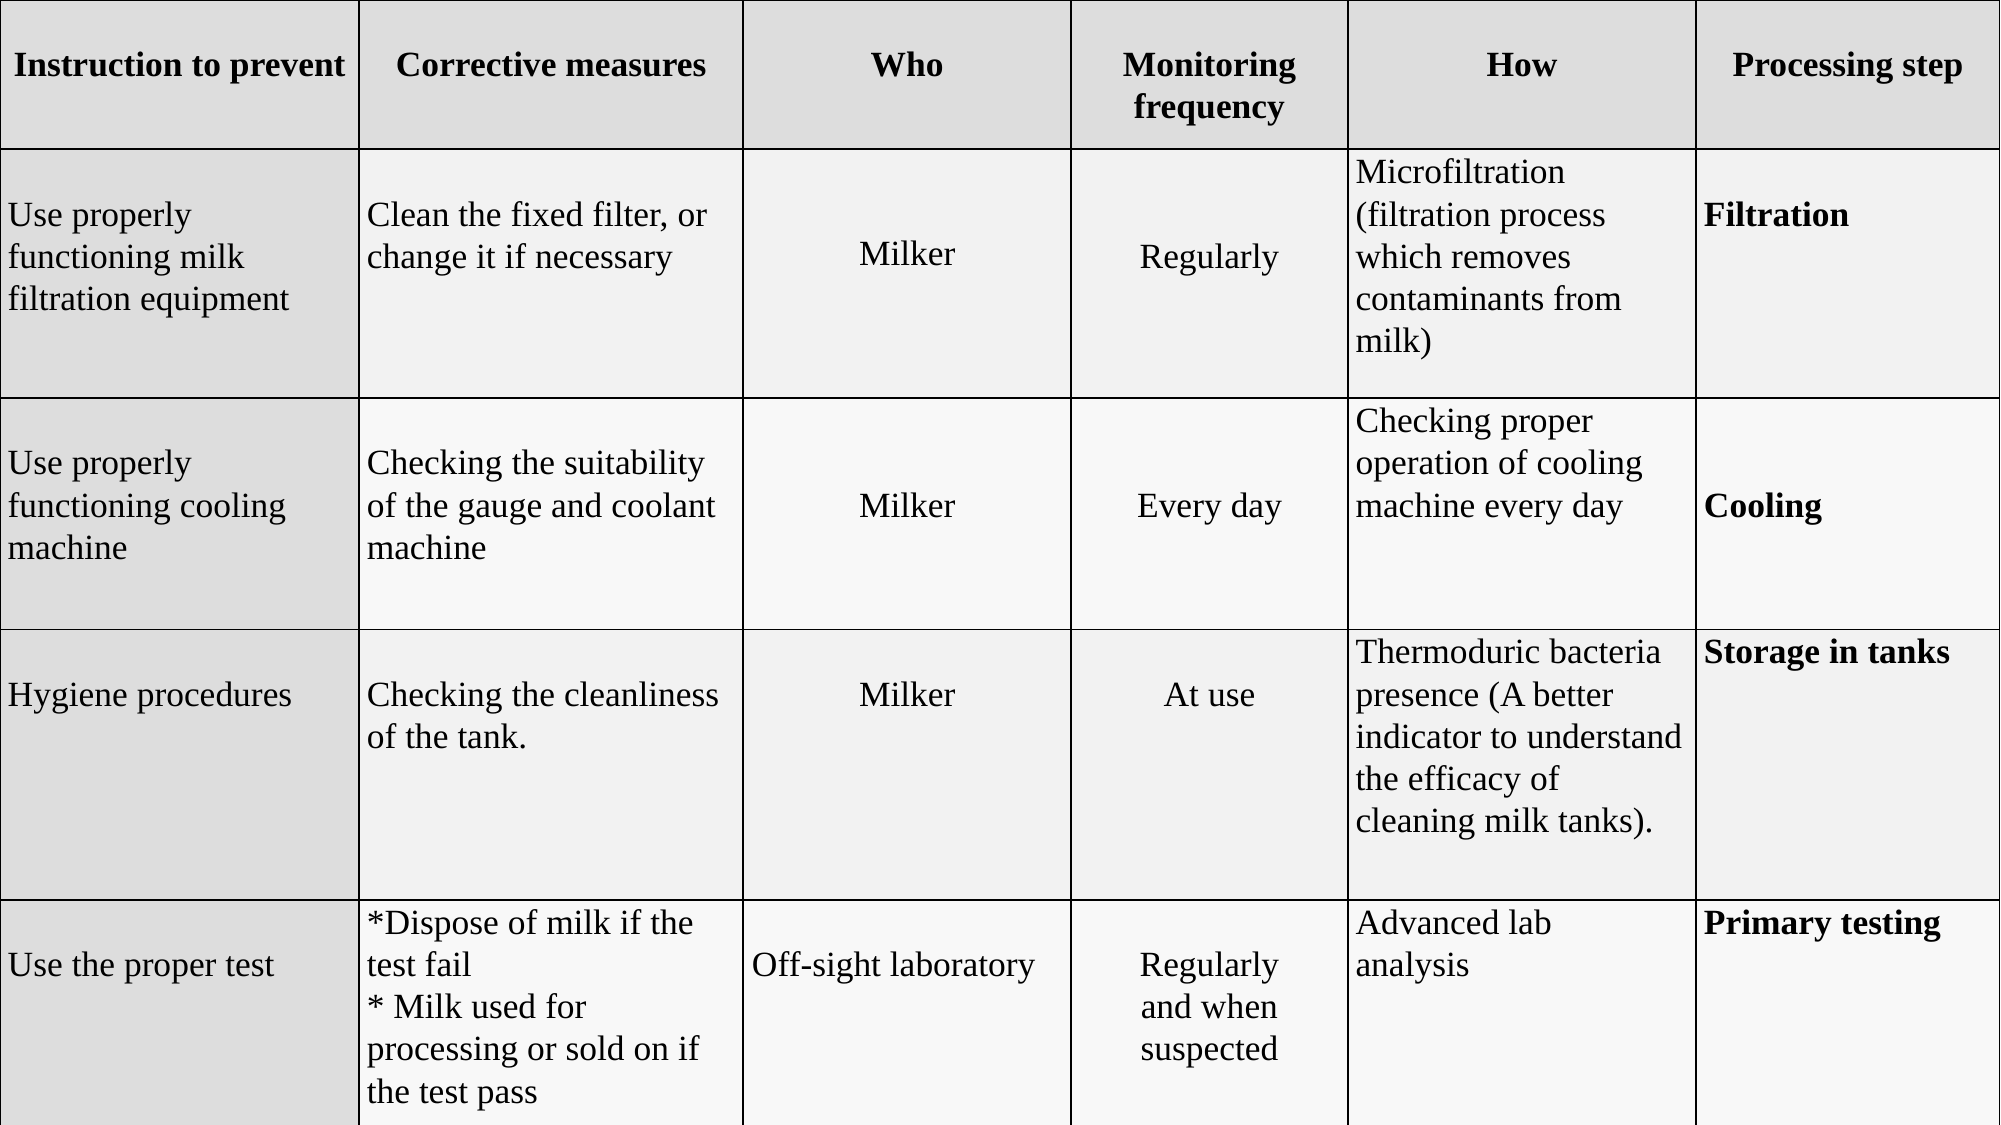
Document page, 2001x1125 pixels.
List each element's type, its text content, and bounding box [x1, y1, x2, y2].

table_cell At use [1072, 630, 1347, 899]
table_cell Use the proper test [1, 901, 358, 1125]
table_cell Storage in tanks [1697, 630, 1999, 899]
table_cell Filtration [1697, 150, 1999, 397]
table_cell Microfiltration (filtration process which removes contaminants from milk) [1349, 150, 1695, 397]
table_cell Every day [1072, 399, 1347, 629]
table_cell Checking proper operation of cooling machine every day [1349, 399, 1695, 629]
table_cell Cooling [1697, 399, 1999, 629]
table_header Instruction to prevent [1, 1, 358, 148]
table_header How [1349, 1, 1695, 148]
table_cell Primary testing [1697, 901, 1999, 1125]
table_cell Regularly and when suspected [1072, 901, 1347, 1125]
table_cell Off-sight laboratory [744, 901, 1070, 1125]
table_header Who [744, 1, 1070, 148]
table_header Corrective measures [360, 1, 742, 148]
table_cell Regularly [1072, 150, 1347, 397]
table_cell Hygiene procedures [1, 630, 358, 899]
table_cell Checking the suitability of the gauge and coolant machine [360, 399, 742, 629]
table_cell Thermoduric bacteria presence (A better indicator to understand the efficacy of cleaning milk tanks). [1349, 630, 1695, 899]
table_cell Checking the cleanliness of the tank. [360, 630, 742, 899]
table_header Monitoring frequency [1072, 1, 1347, 148]
table_cell Clean the fixed filter, or change it if necessary [360, 150, 742, 397]
table_cell Use properly functioning milk filtration equipment [1, 150, 358, 397]
table_cell Use properly functioning cooling machine [1, 399, 358, 629]
table_cell Advanced lab analysis [1349, 901, 1695, 1125]
table_cell *Dispose of milk if the test fail * Milk used for processing or sold on if the test pass [360, 901, 742, 1125]
table_cell Milker [744, 630, 1070, 899]
table_header Processing step [1697, 1, 1999, 148]
table_cell Milker [744, 399, 1070, 629]
table_cell Milker [744, 150, 1070, 397]
